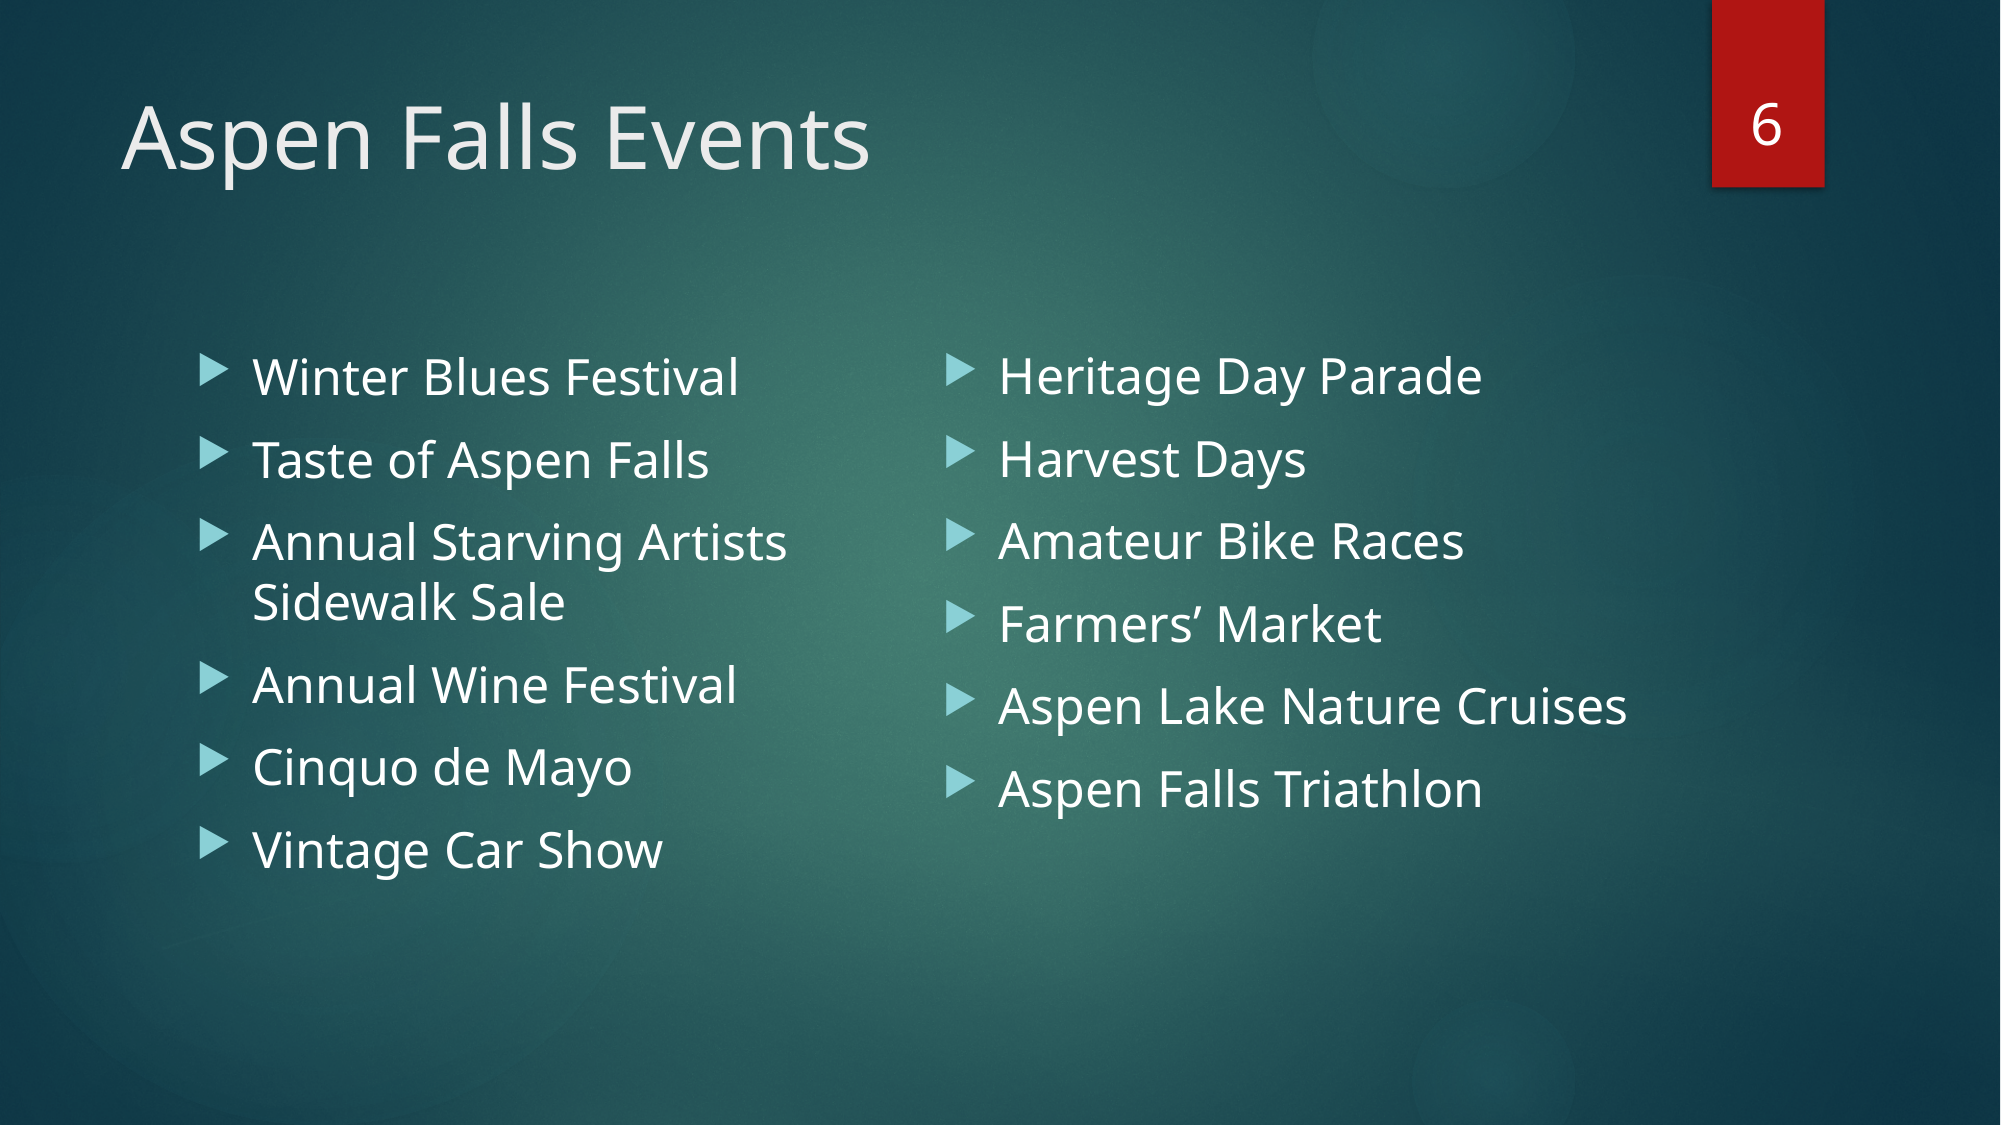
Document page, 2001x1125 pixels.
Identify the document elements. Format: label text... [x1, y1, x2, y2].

list Heritage Day Parade Harvest Days Amateur Bike Races Farmers’ Market Aspen Lake Nature Cruises Aspen Falls Triathlon [927, 337, 1649, 1027]
title Aspen Falls Events [106, 74, 1649, 304]
slide_number 6 [1698, 48, 1836, 175]
list Winter Blues Festival Taste of Aspen Falls Annual Starving Artists Sidewalk Sale Annual Wine Festival Cinquo de Mayo Vintage Car Show [181, 338, 903, 1027]
